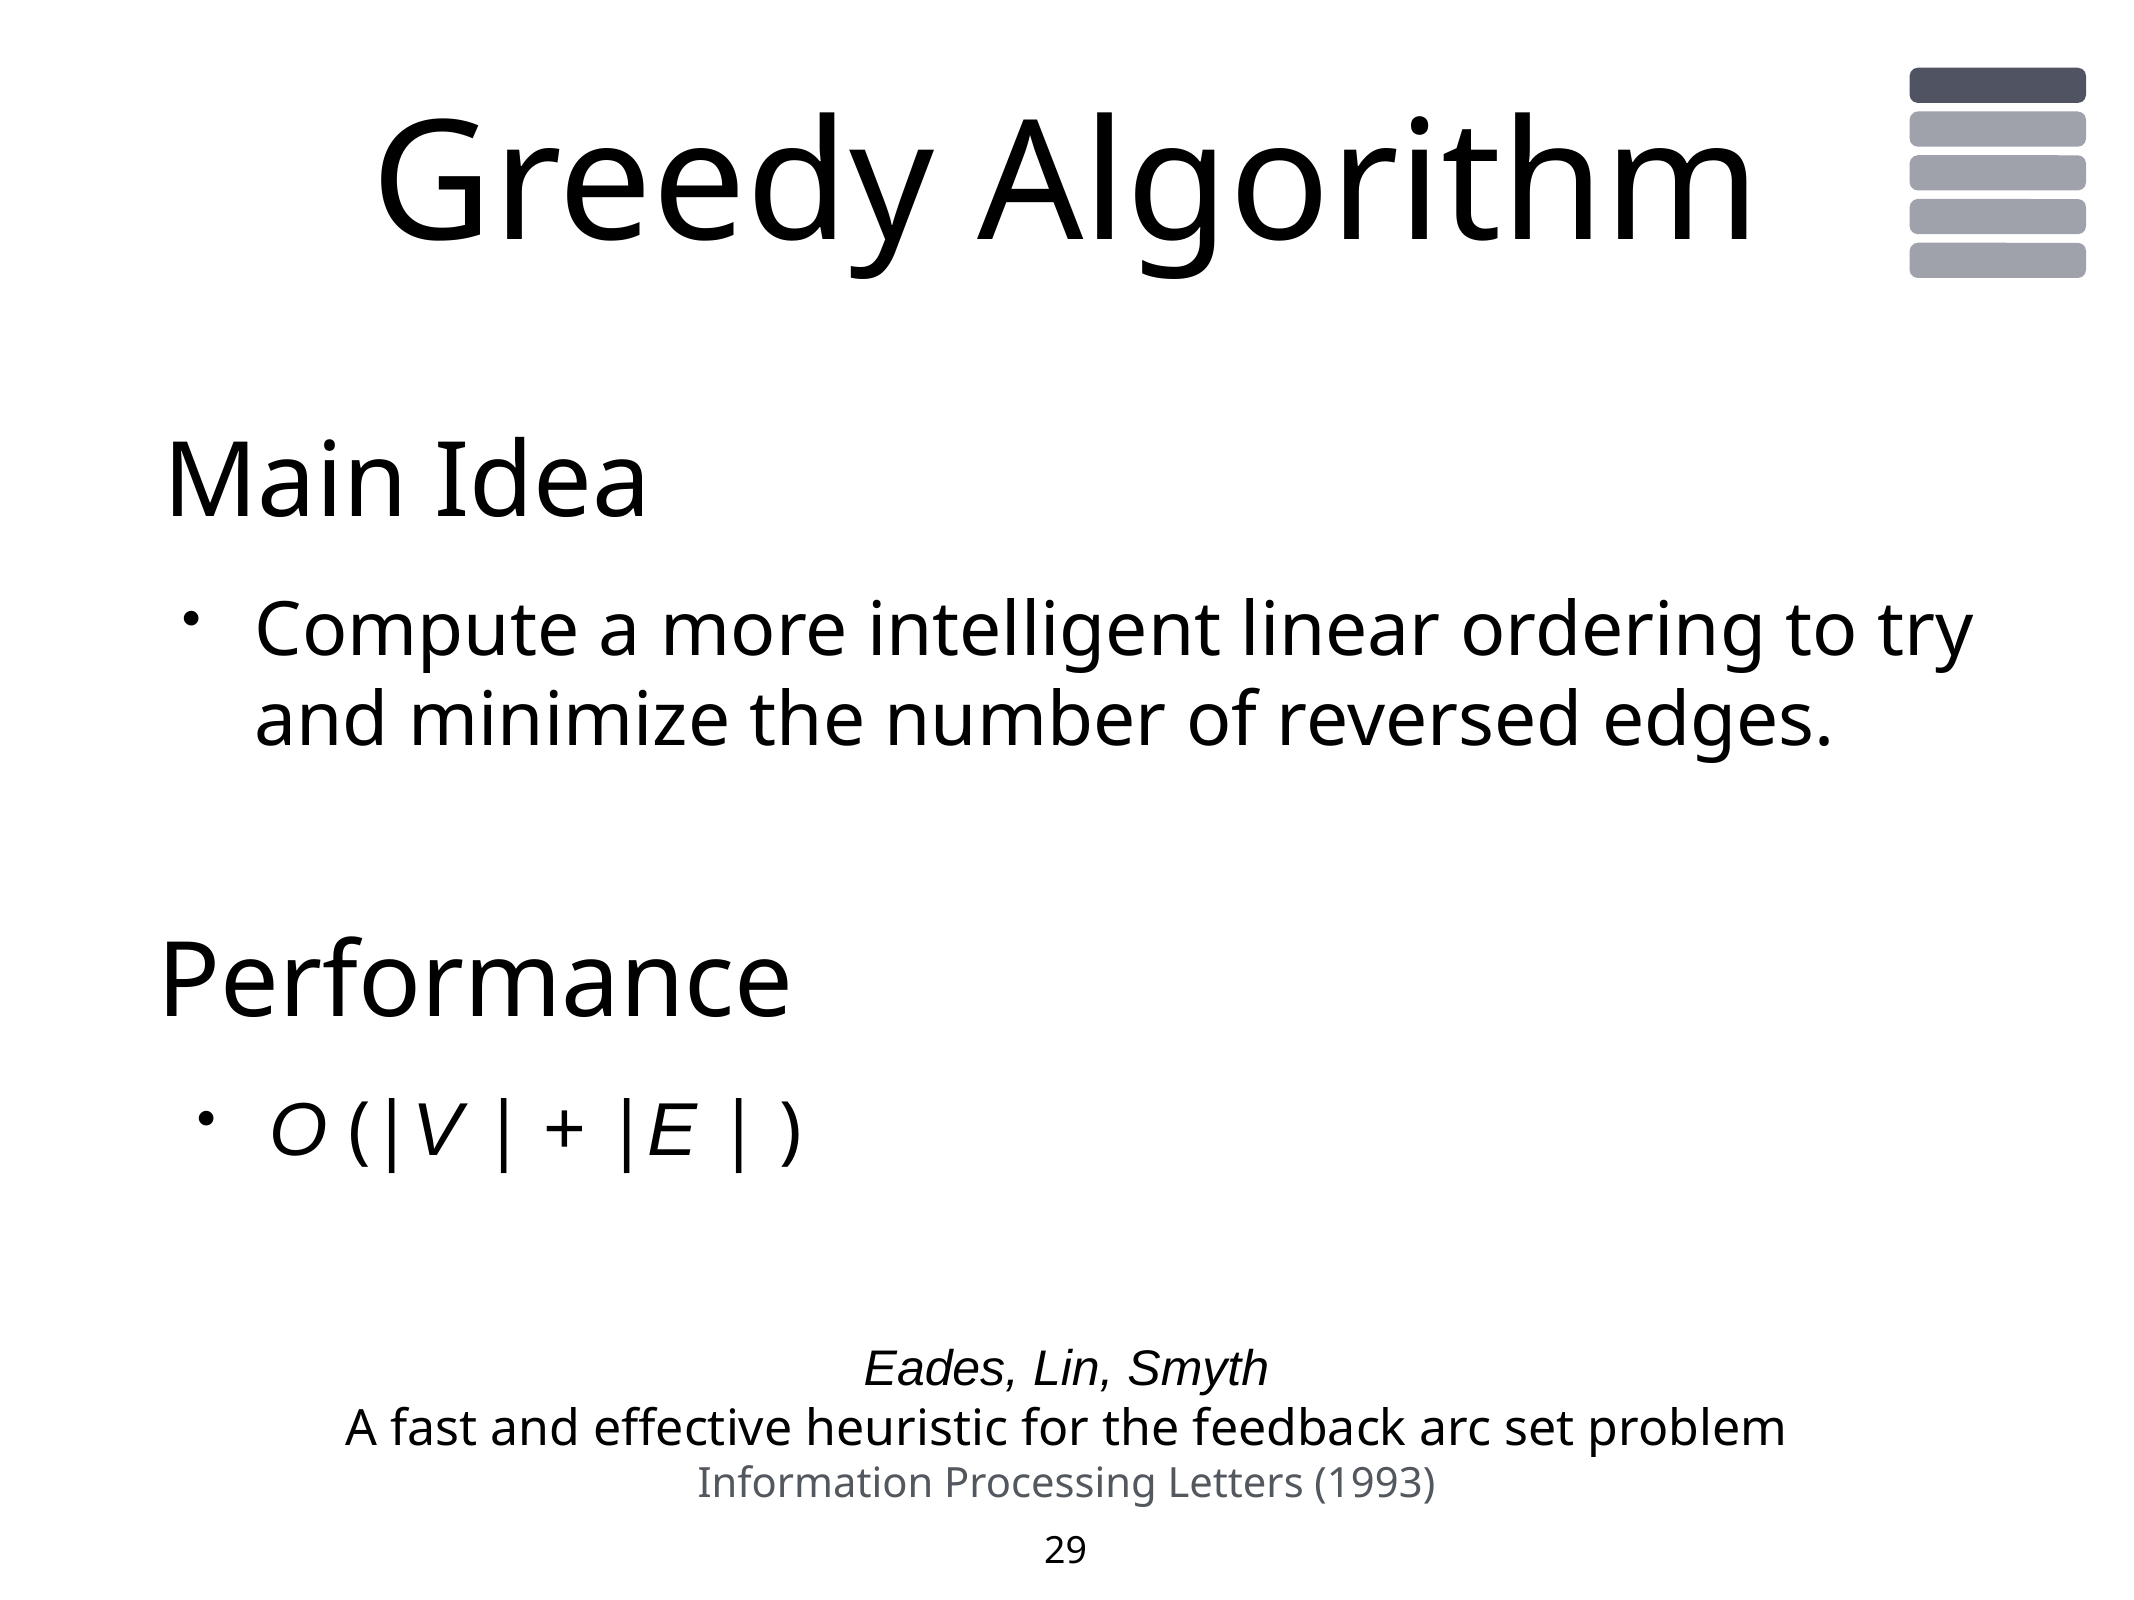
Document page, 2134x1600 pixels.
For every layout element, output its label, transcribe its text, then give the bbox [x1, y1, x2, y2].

title Greedy Algorithm [155, 0, 1978, 351]
text_box O (|V | + |E | ) [188, 1071, 811, 1179]
text_box Eades, Lin, Smyth A fast and effective heuristic for the feedback arc set problem Information Processing Letters (1993) [89, 1327, 2045, 1514]
slide_number 29 [1034, 1517, 1097, 1581]
text_box Performance [149, 904, 802, 1046]
text_box Main Idea [155, 404, 660, 546]
text_box Compute a more intelligent linear ordering to try and minimize the number of reversed edges. [173, 571, 1984, 769]
